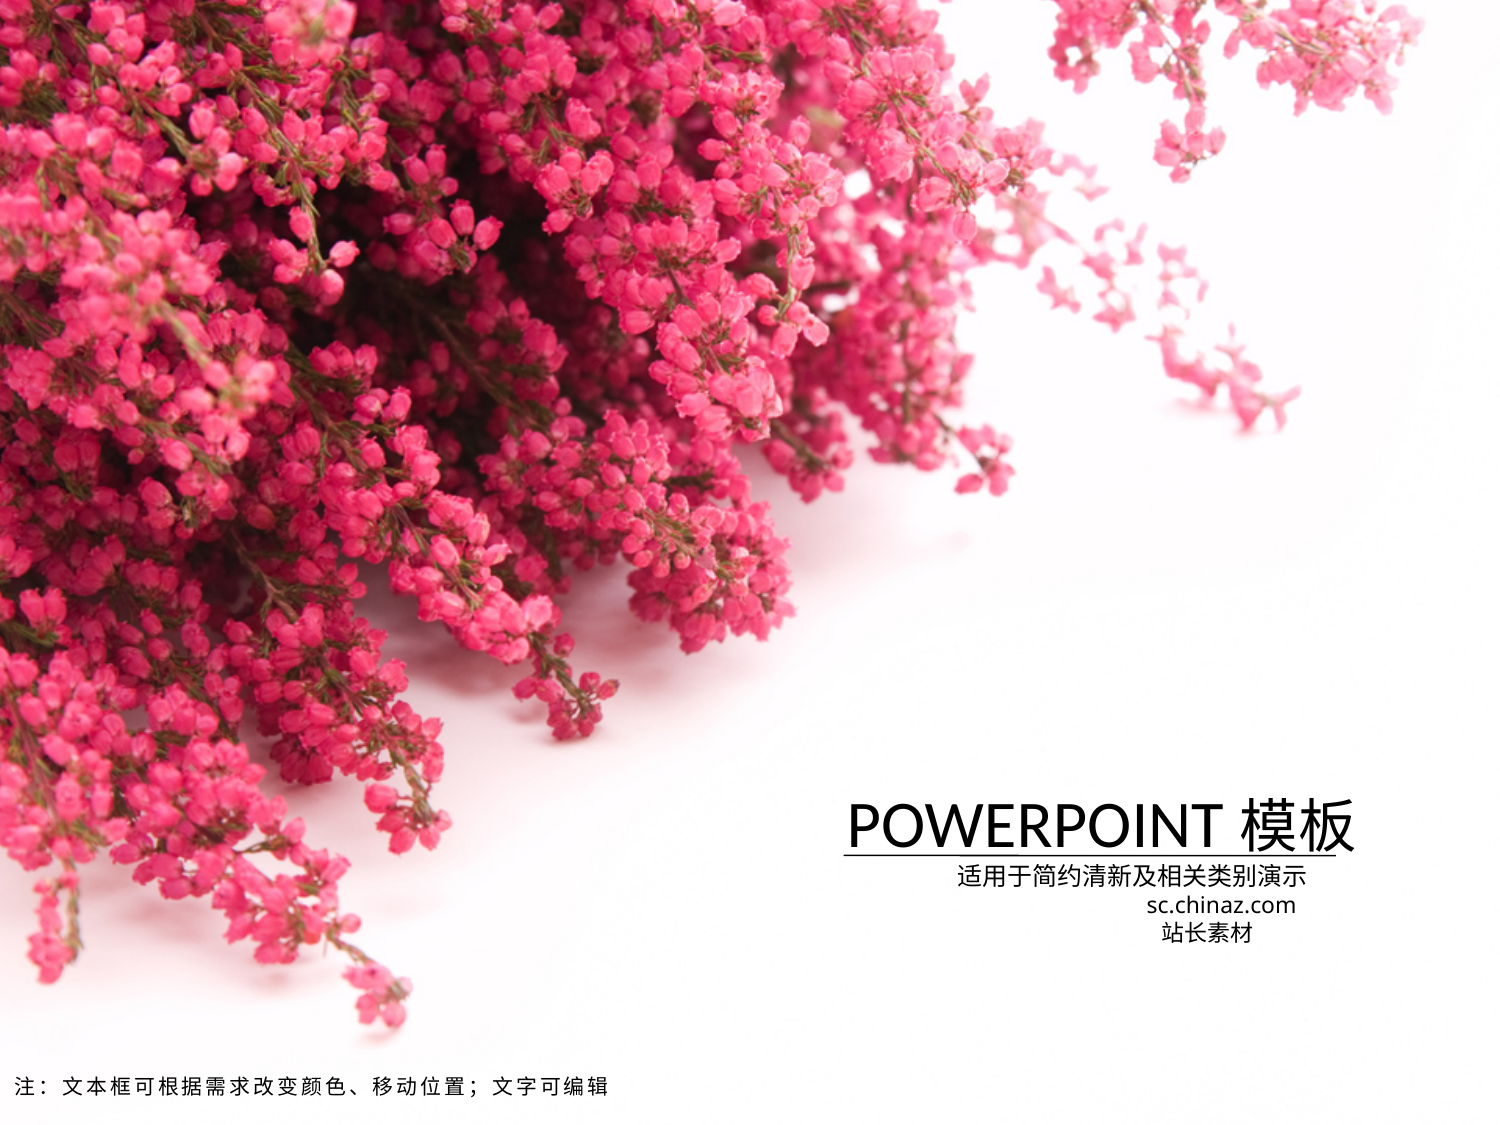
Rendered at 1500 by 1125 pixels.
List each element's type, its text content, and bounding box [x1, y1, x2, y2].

text_box 注：文本框可根据需求改变颜色、移动位置；文字可编辑 [0, 1066, 633, 1125]
picture [0, 0, 1500, 1125]
text_box POWERPOINT模板 适用于简约清新及相关类别演示 sc.chinaz.com 站长素材 [831, 773, 1500, 1008]
